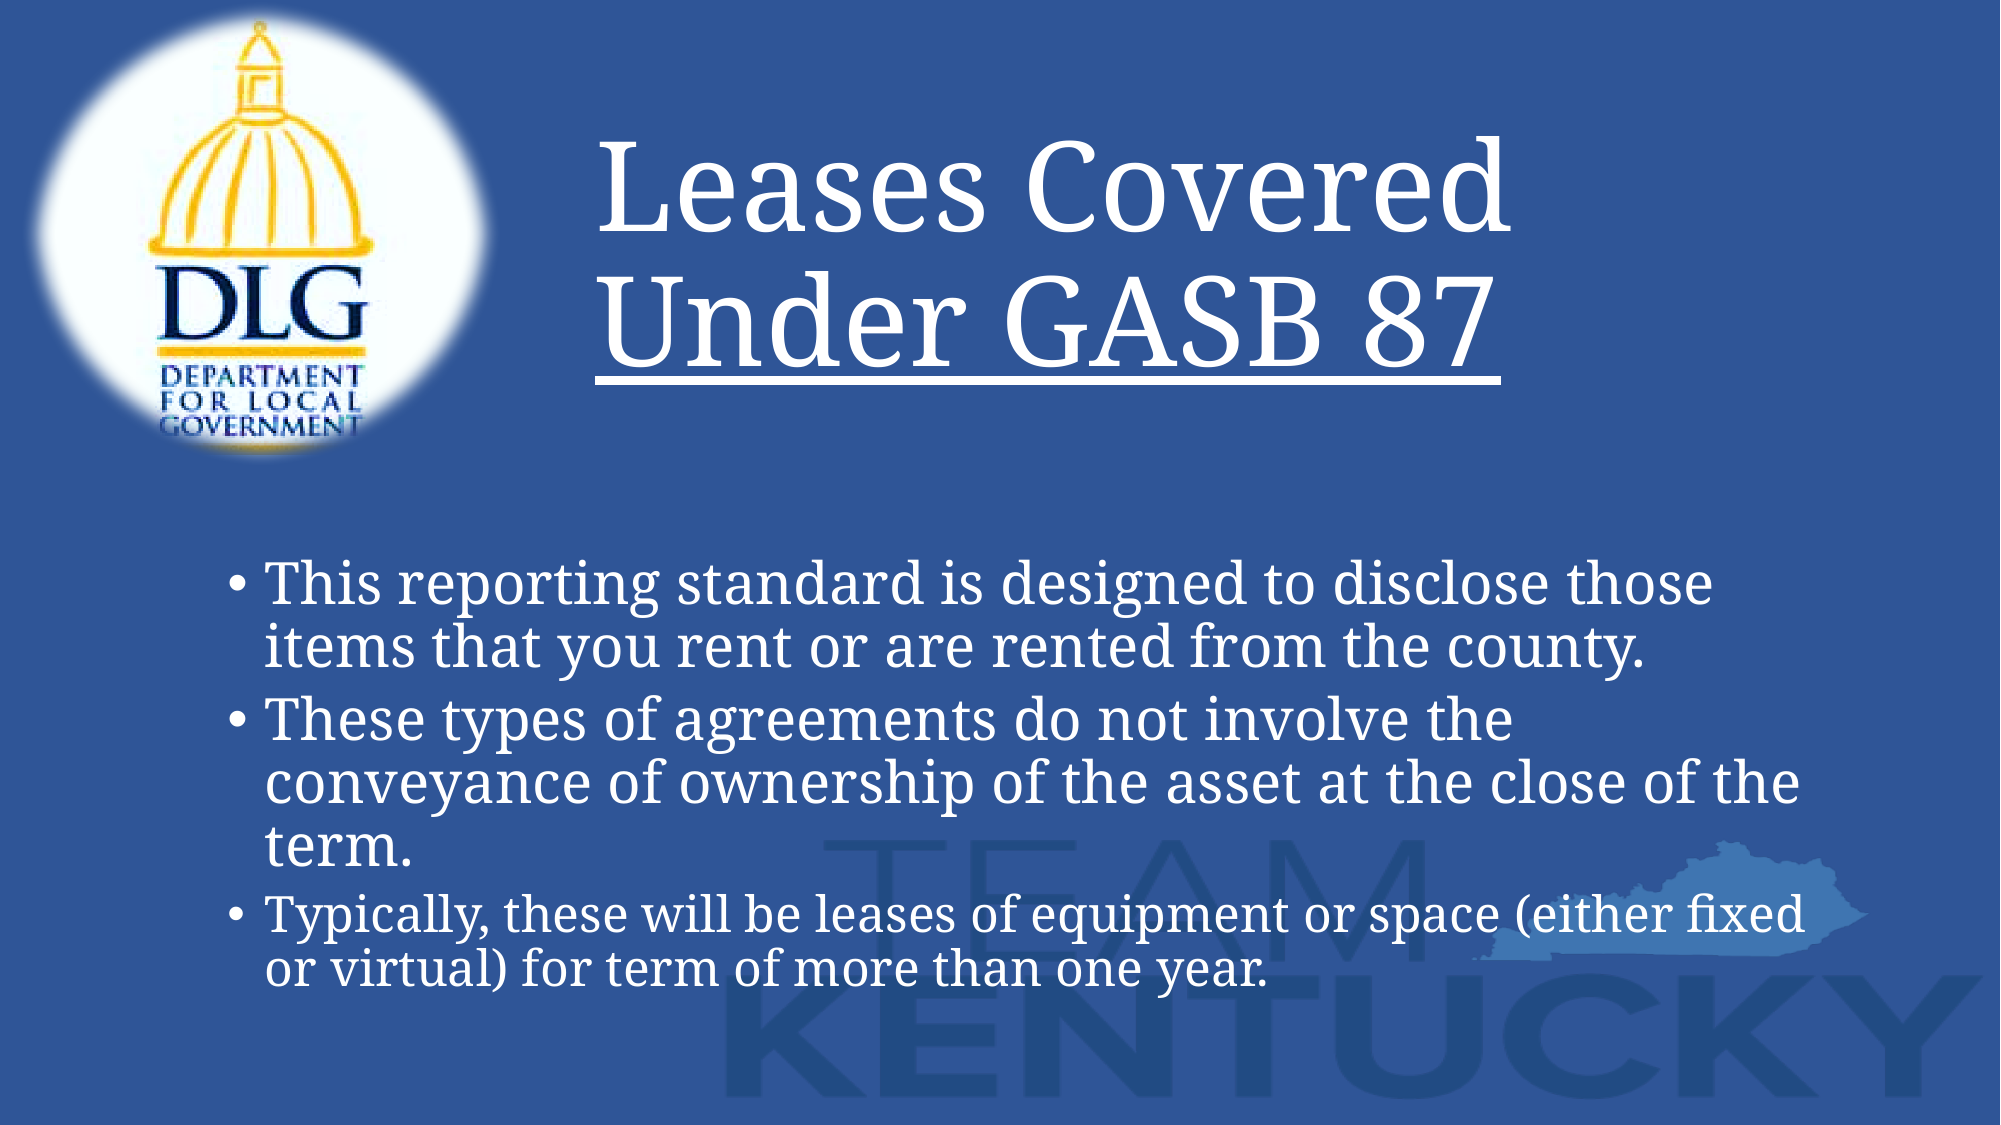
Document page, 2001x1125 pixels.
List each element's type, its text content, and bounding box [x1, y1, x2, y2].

title Leases Covered Under GASB 87 [580, 82, 1863, 299]
list This reporting standard is designed to disclose those items that you rent or are rented from the county. These types of agreements do not involve the conveyance of ownership of the asset at the close of the term. Typically, these will be leases of equipment or space (either fixed or virtual) for term of more than one year. [137, 299, 1863, 1014]
picture [41, 21, 481, 402]
